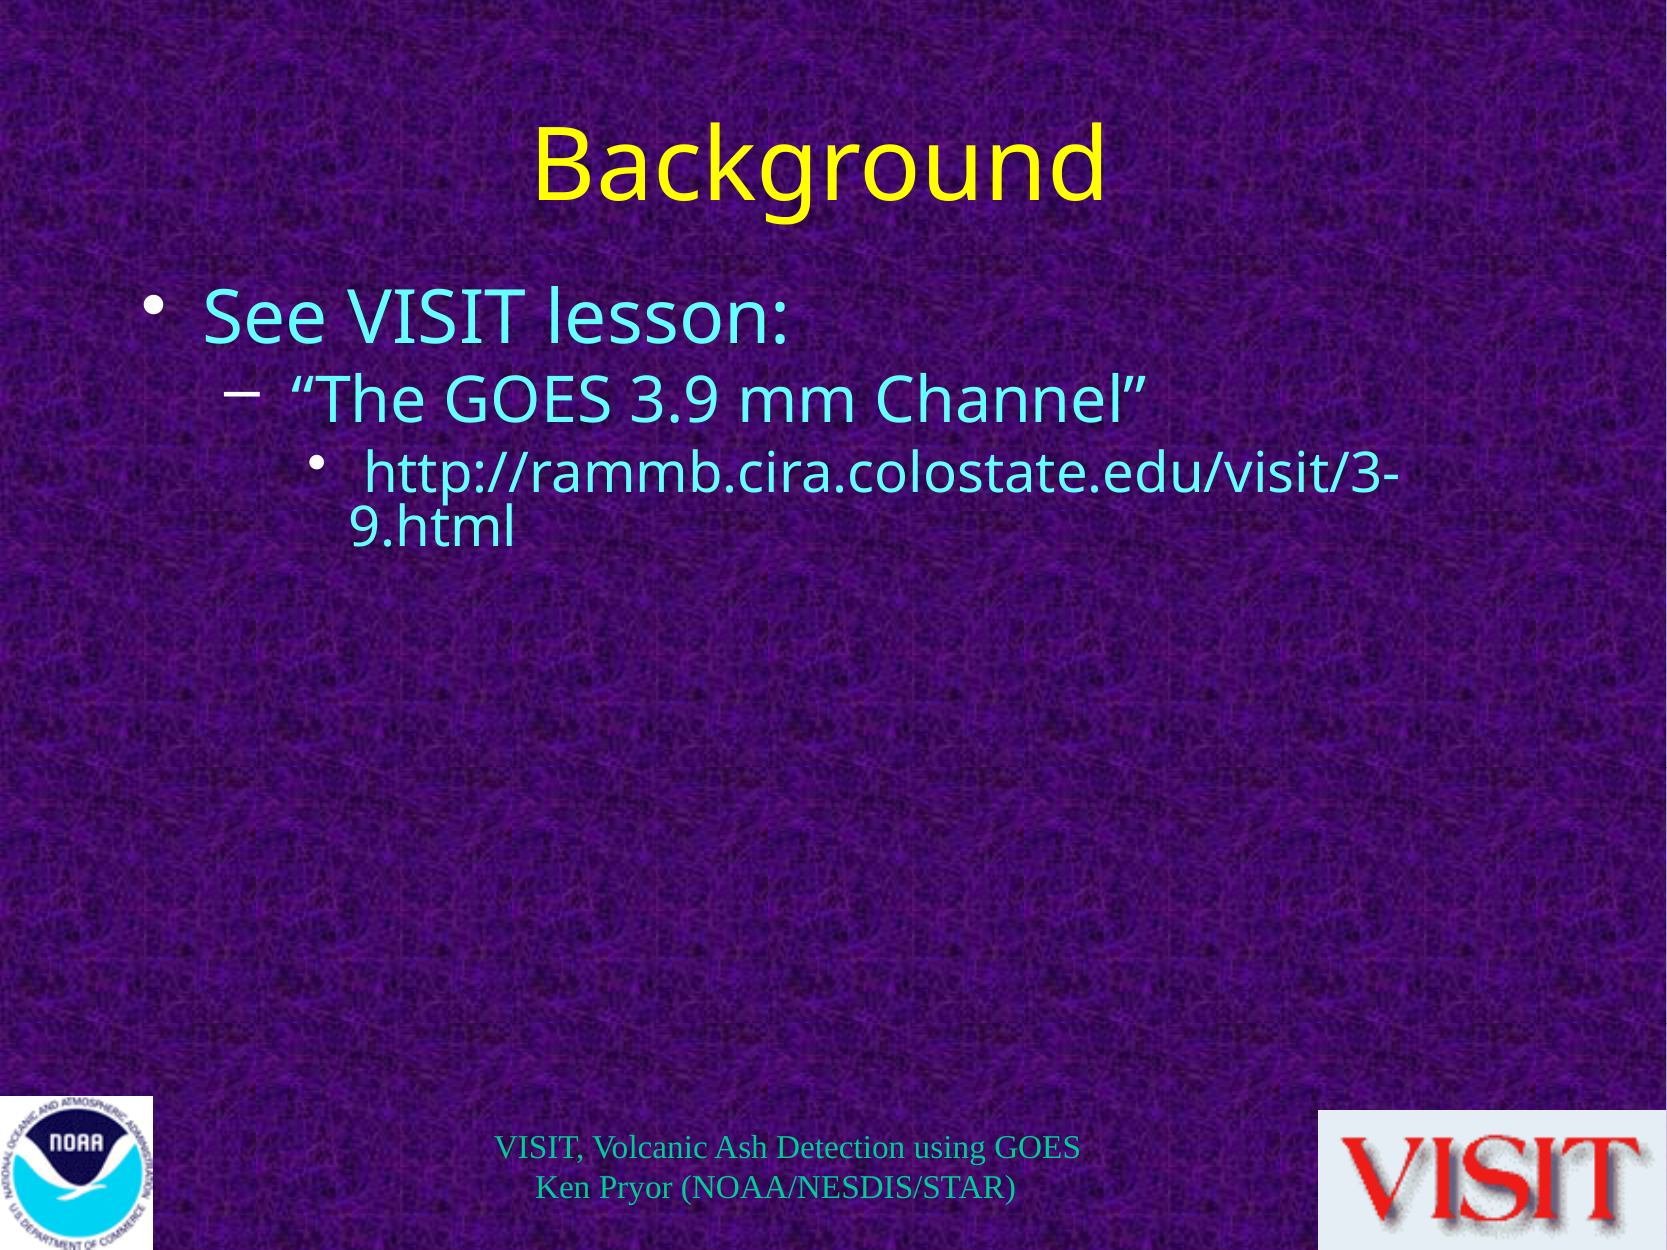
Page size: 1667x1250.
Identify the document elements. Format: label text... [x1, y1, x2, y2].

title Background [124, 55, 1542, 265]
picture [0, 0, 1667, 1250]
list See VISIT lesson: “The GOES 3.9 mm Channel” http://rammb.cira.colostate.edu/visit/3-9.html [124, 277, 1542, 1181]
